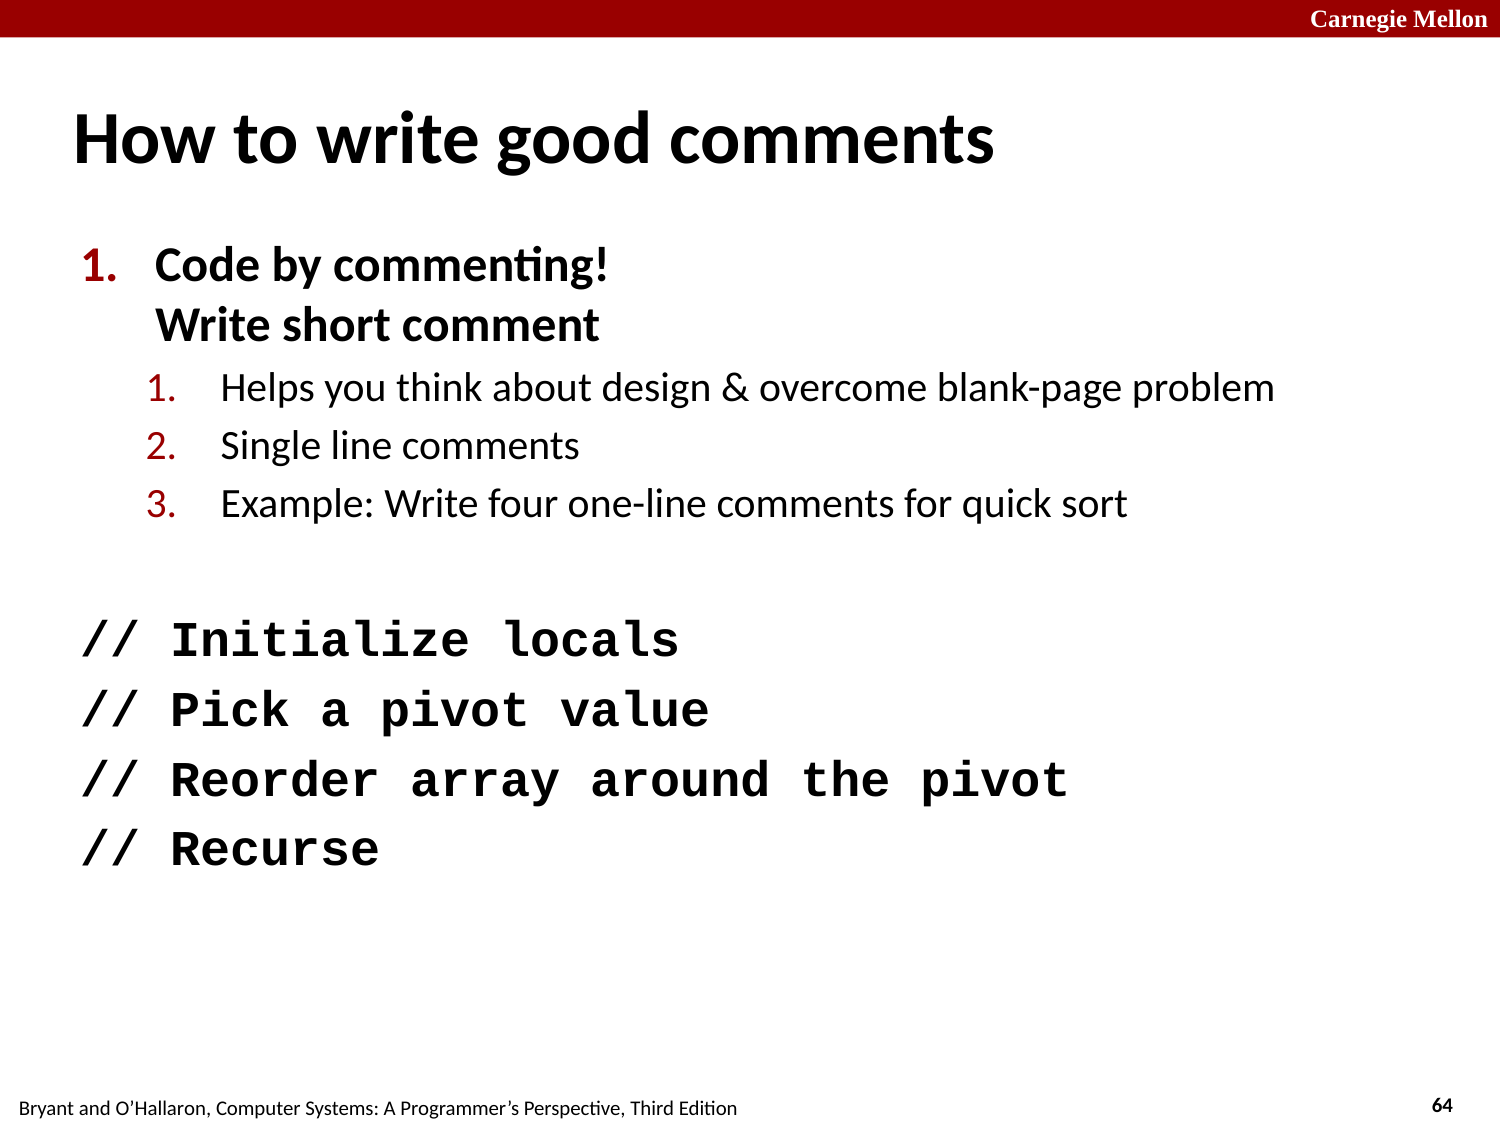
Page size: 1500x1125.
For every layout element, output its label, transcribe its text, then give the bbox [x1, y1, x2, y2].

title How to write good comments [58, 71, 1305, 197]
list Code by commenting! Write short comment Helps you think about design & overcome blank-page problem Single line comments Example: Write four one-line comments for quick sort // Initialize locals // Pick a pivot value // Reorder array around the pivot // Recurse [64, 223, 1361, 1040]
